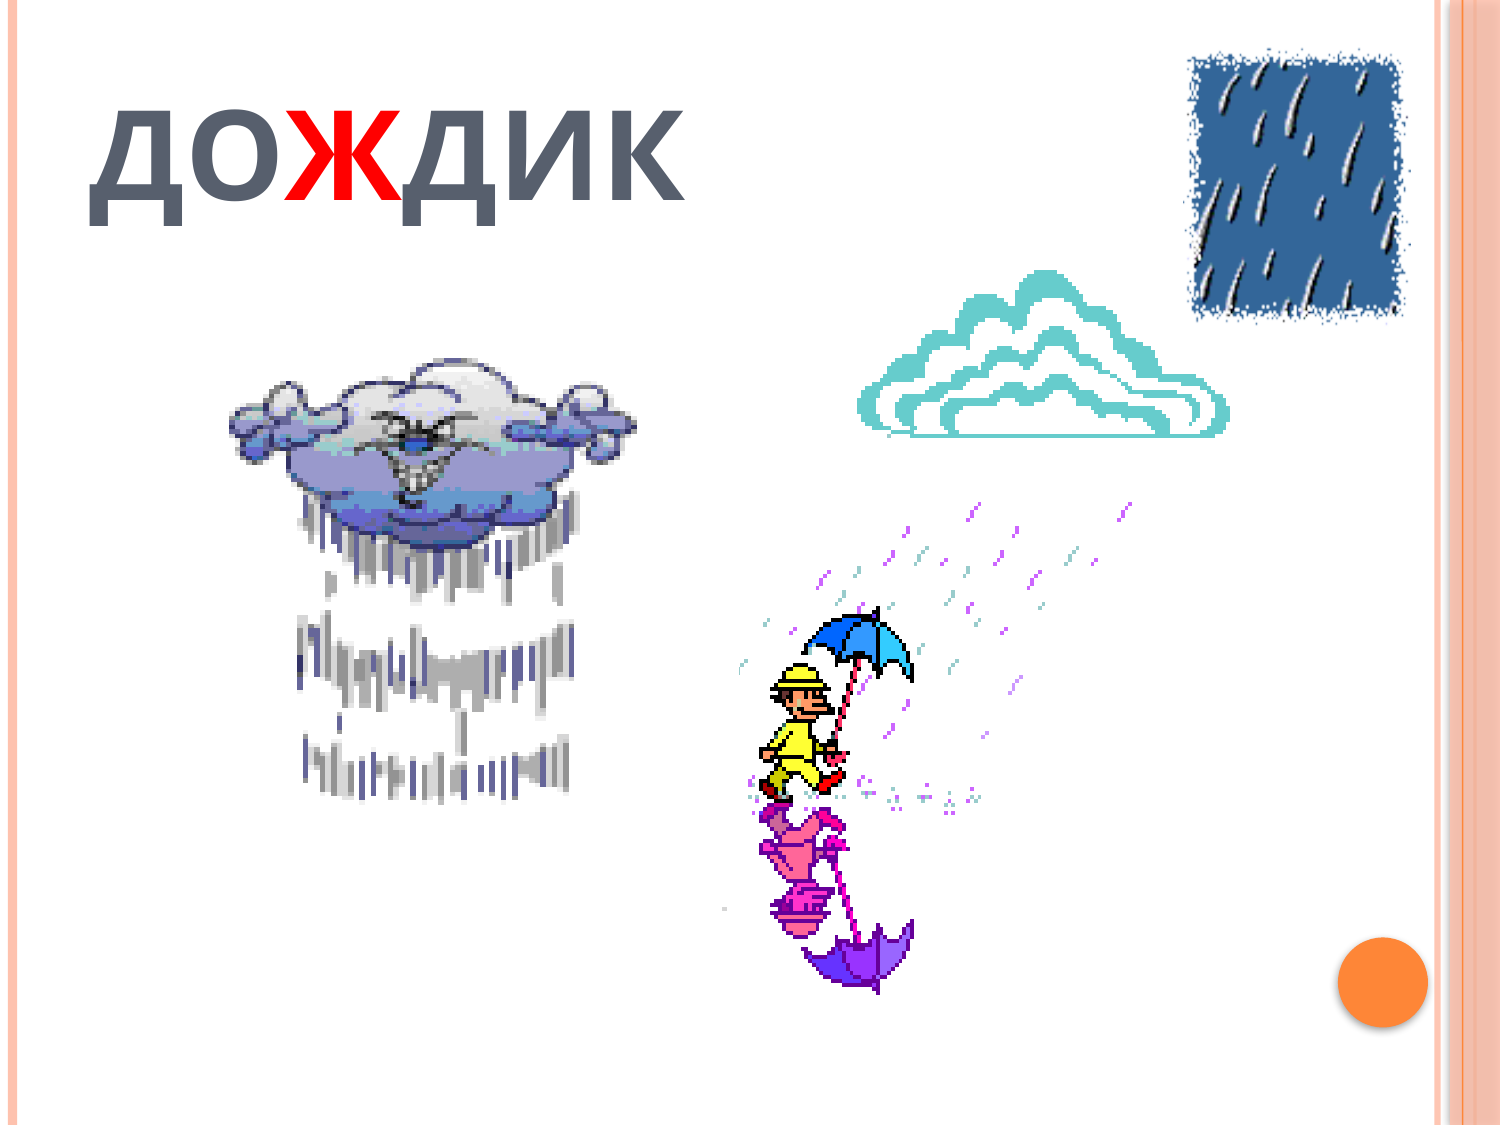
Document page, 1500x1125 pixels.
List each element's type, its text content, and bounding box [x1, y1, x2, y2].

picture [104, 245, 1272, 1009]
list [1182, 46, 1411, 329]
title дождик [75, 45, 1181, 233]
